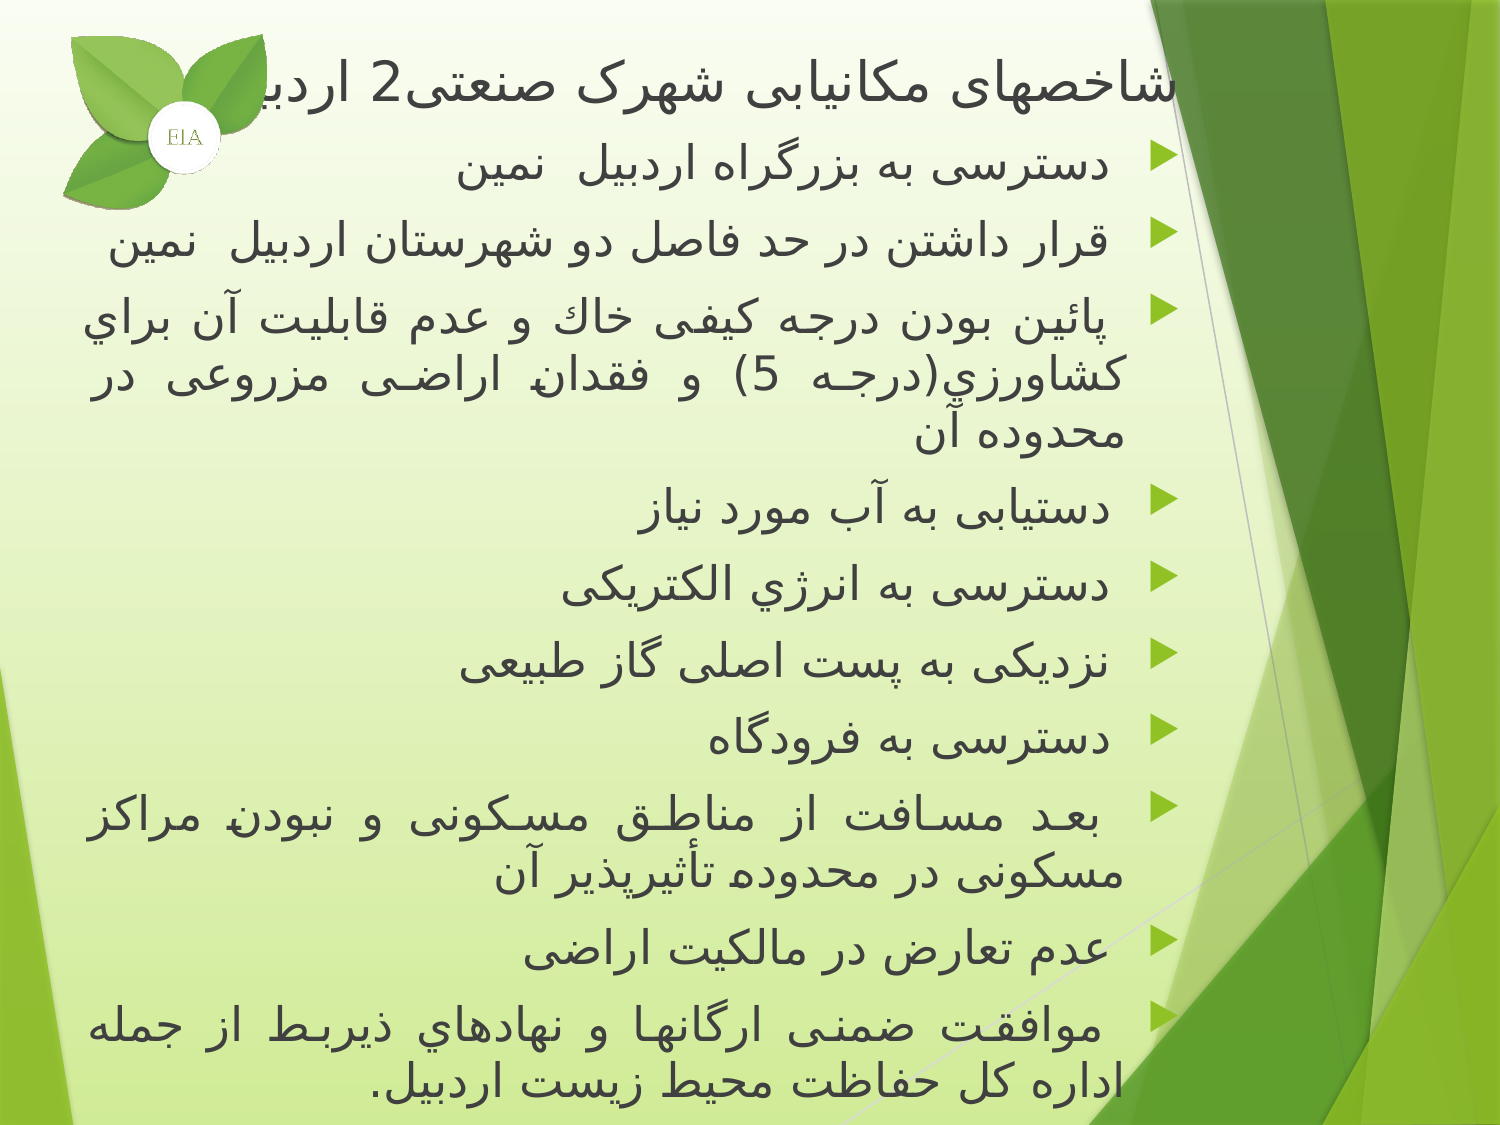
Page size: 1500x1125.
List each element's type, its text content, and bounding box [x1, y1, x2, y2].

list شاخصهای مکانیابی شهرک صنعتی2 اردبیل دسترسی به بزرگراه اردبیل نمین قرار داشتن در حد فاصل دو شهرستان اردبیل نمین پائین بودن درجه کیفی خاك و عدم قابلیت آن براي کشاورزي(درجه 5) و فقدان اراضی مزروعی در محدوده آن دستیابی به آب مورد نیاز دسترسی به انرژي الکتریکی نزدیکی به پست اصلی گاز طبیعی دسترسی به فرودگاه بعد مسافت از مناطق مسکونی و نبودن مراکز مسکونی در محدوده تأثیرپذیر آن عدم تعارض در مالکیت اراضی موافقت ضمنی ارگانها و نهادهاي ذیربط از جمله اداره کل حفاظت محیط زیست اردبیل. [63, 38, 1196, 1125]
picture [63, 34, 268, 211]
